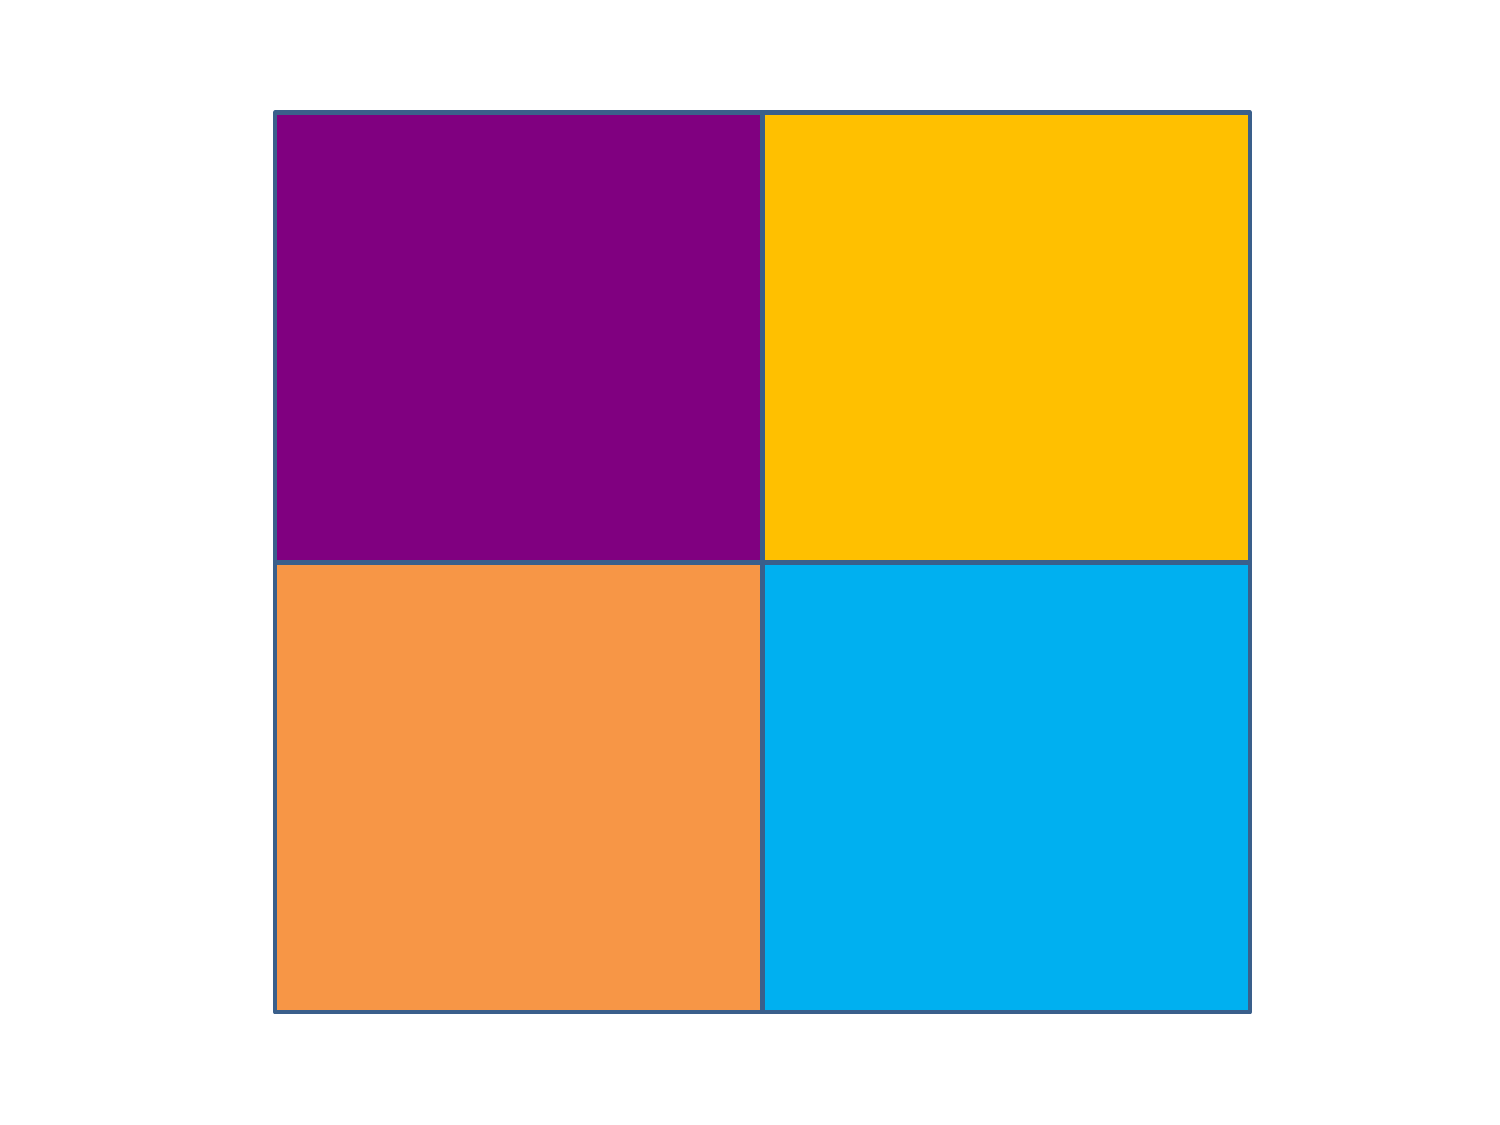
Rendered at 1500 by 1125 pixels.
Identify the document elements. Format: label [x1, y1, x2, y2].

text_box [273, 560, 760, 1014]
text_box [760, 564, 1252, 1014]
text_box [760, 110, 1252, 564]
text_box [273, 110, 760, 560]
